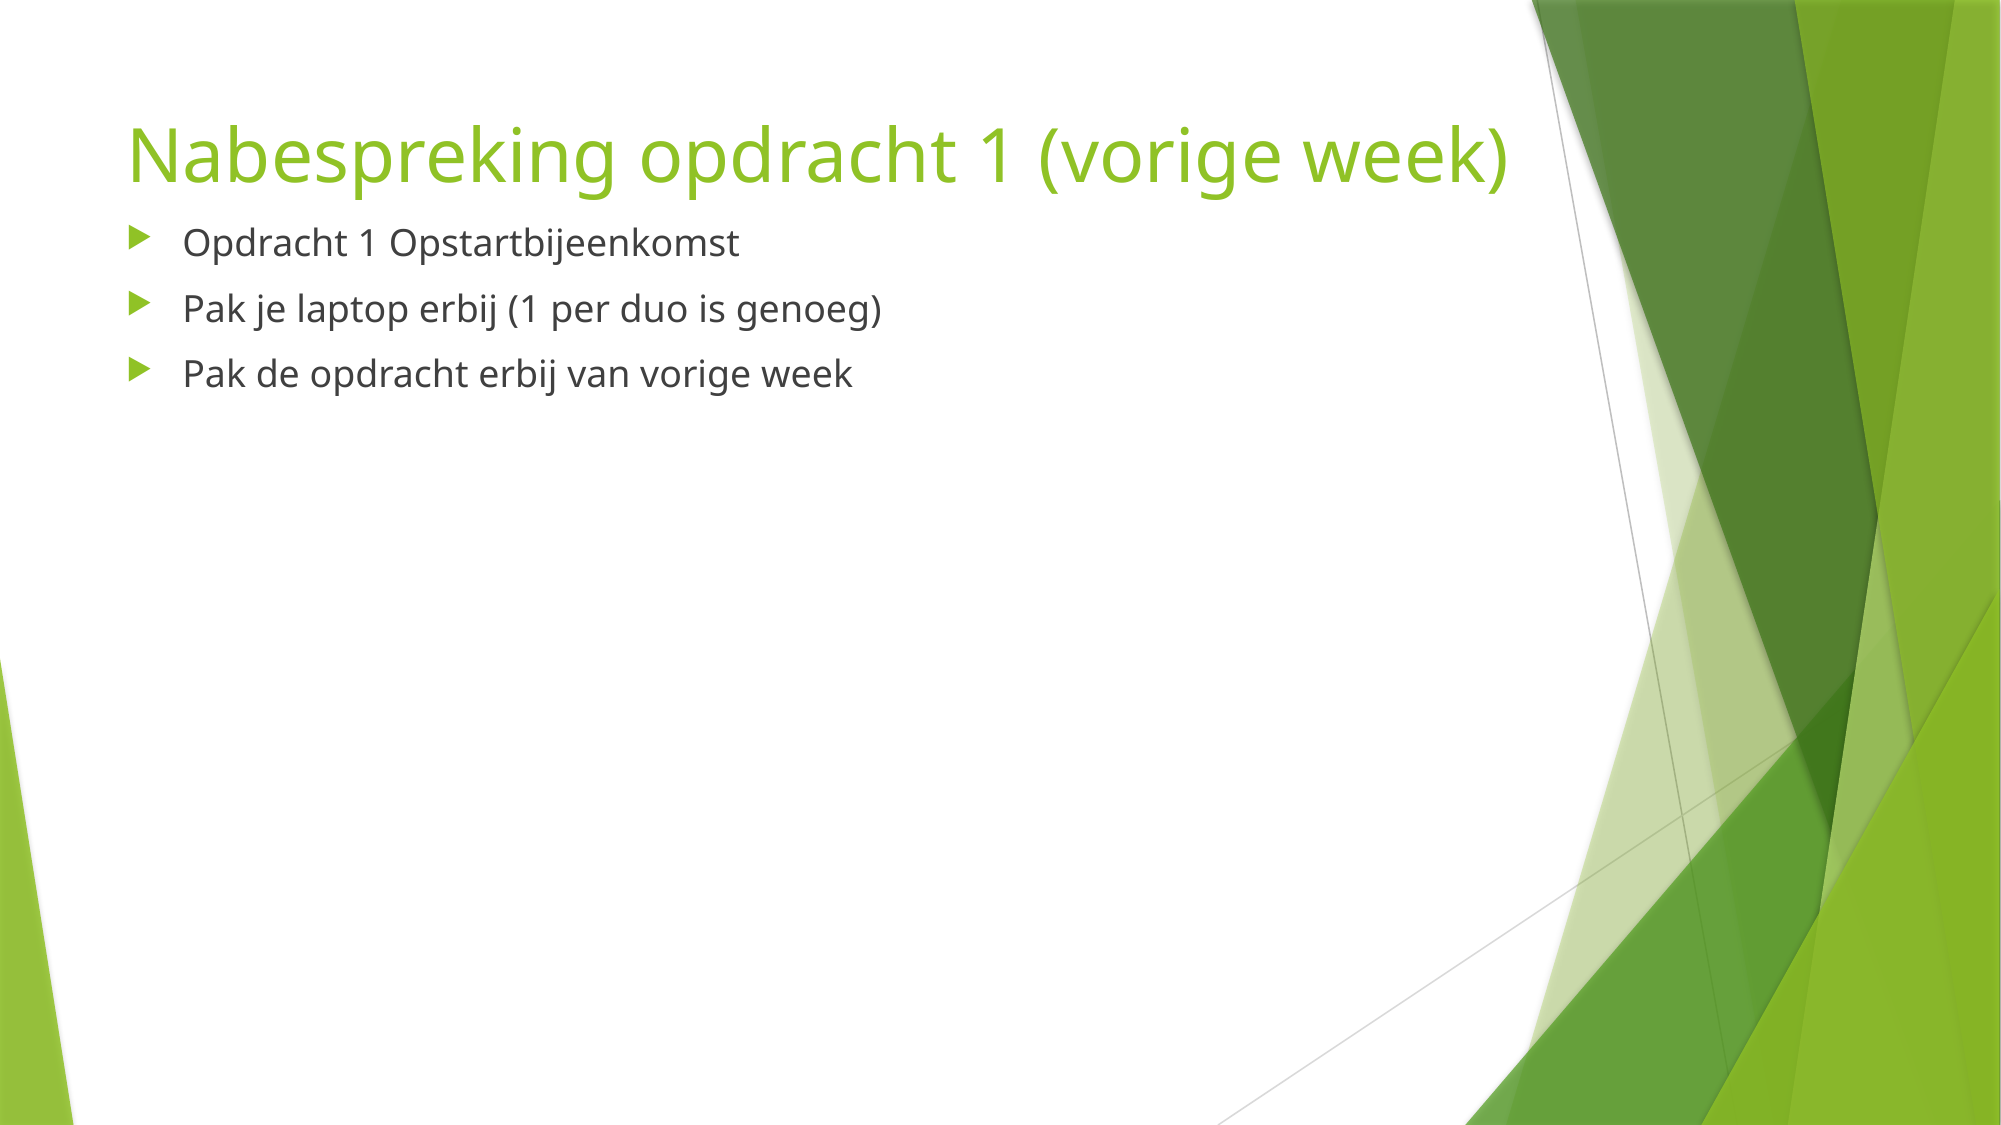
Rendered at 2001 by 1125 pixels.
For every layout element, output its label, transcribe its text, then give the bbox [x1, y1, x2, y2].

title Nabespreking opdracht 1 (vorige week) [111, 99, 1620, 317]
list Opdracht 1 Opstartbijeenkomst Pak je laptop erbij (1 per duo is genoeg) Pak de opdracht erbij van vorige week [111, 211, 1522, 848]
